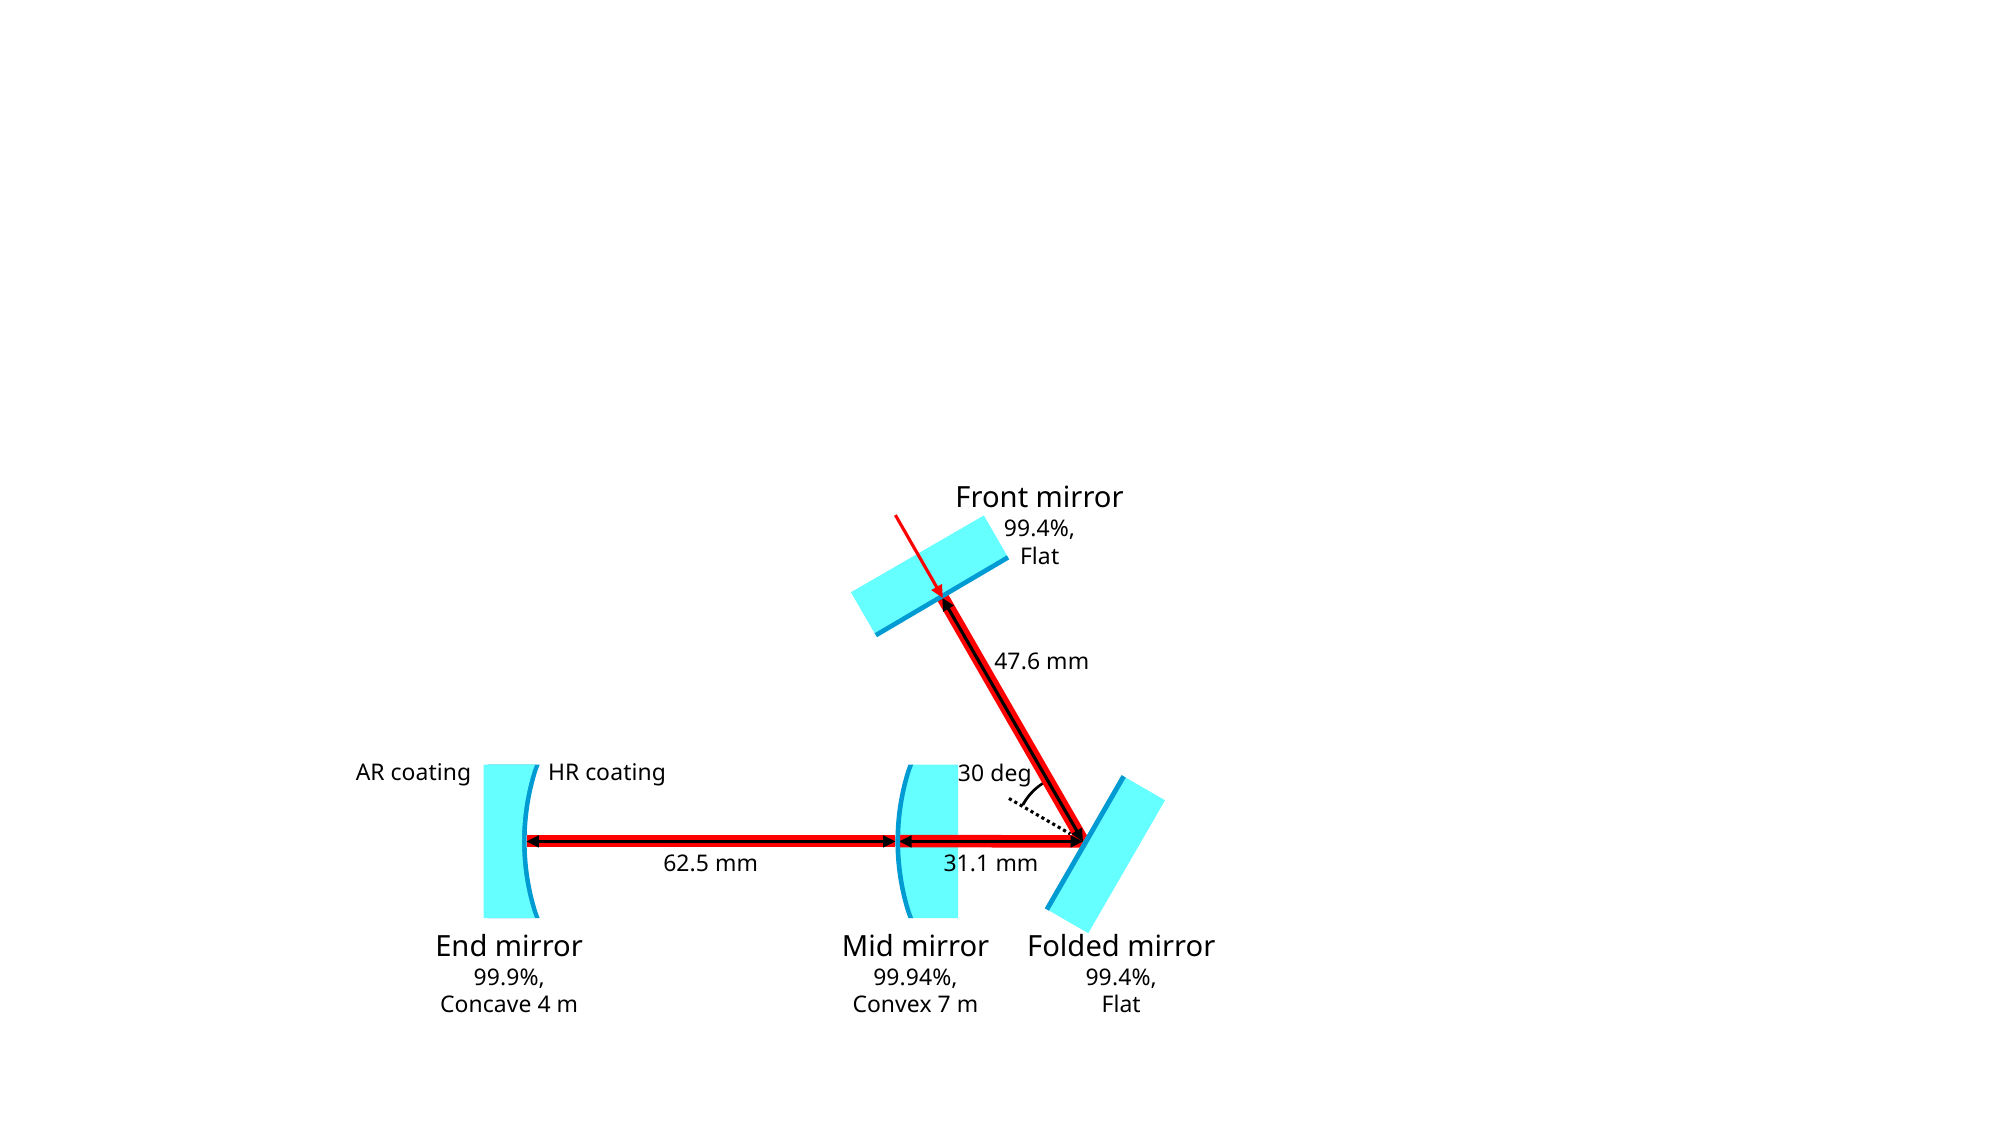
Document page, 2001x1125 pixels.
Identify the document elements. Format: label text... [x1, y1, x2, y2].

text_box 31.1 mm [910, 842, 1015, 884]
text_box [1043, 893, 1061, 912]
text_box 30 deg [937, 750, 942, 793]
text_box End mirror 99.9%, Concave 4 m [398, 920, 621, 1025]
text_box HR coating [533, 750, 695, 793]
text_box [483, 764, 540, 919]
text_box [1049, 893, 1113, 920]
text_box 47.6 mm [1084, 639, 1128, 682]
text_box Front mirror 99.4%, Flat [909, 471, 1170, 577]
text_box 62.5 mm [611, 842, 811, 884]
text_box Folded mirror 99.4%, Flat [979, 920, 1264, 1025]
text_box [894, 763, 915, 920]
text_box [1015, 774, 1136, 893]
text_box [902, 763, 942, 834]
text_box [1136, 782, 1167, 853]
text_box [942, 596, 1084, 719]
text_box Mid mirror 99.94%, Convex 7 m [823, 920, 979, 1025]
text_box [895, 515, 941, 594]
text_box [904, 498, 955, 653]
text_box AR coating [341, 750, 503, 793]
text_box [902, 848, 960, 920]
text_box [942, 720, 1084, 842]
